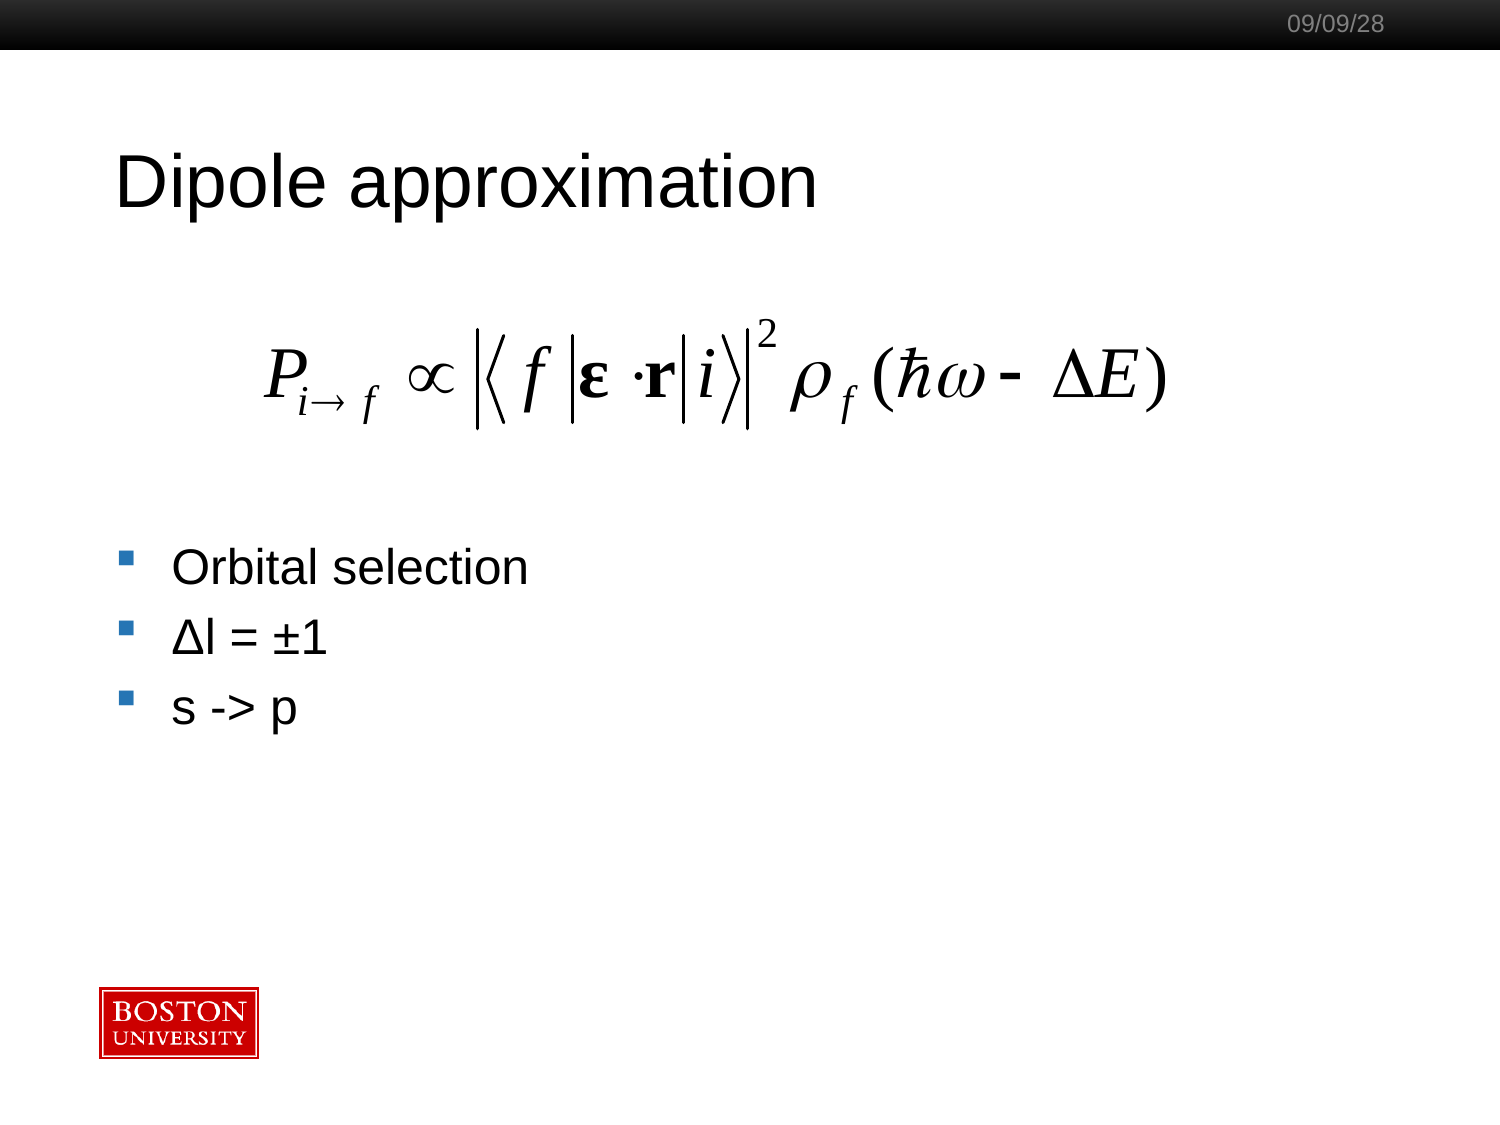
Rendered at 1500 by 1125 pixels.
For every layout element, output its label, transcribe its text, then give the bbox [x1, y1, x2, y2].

title Dipole approximation [99, 124, 1401, 238]
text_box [250, 299, 1180, 447]
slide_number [1087, 0, 1401, 51]
picture [99, 987, 259, 1059]
list Orbital selection Δl = ±1 s -> p [99, 527, 1401, 938]
